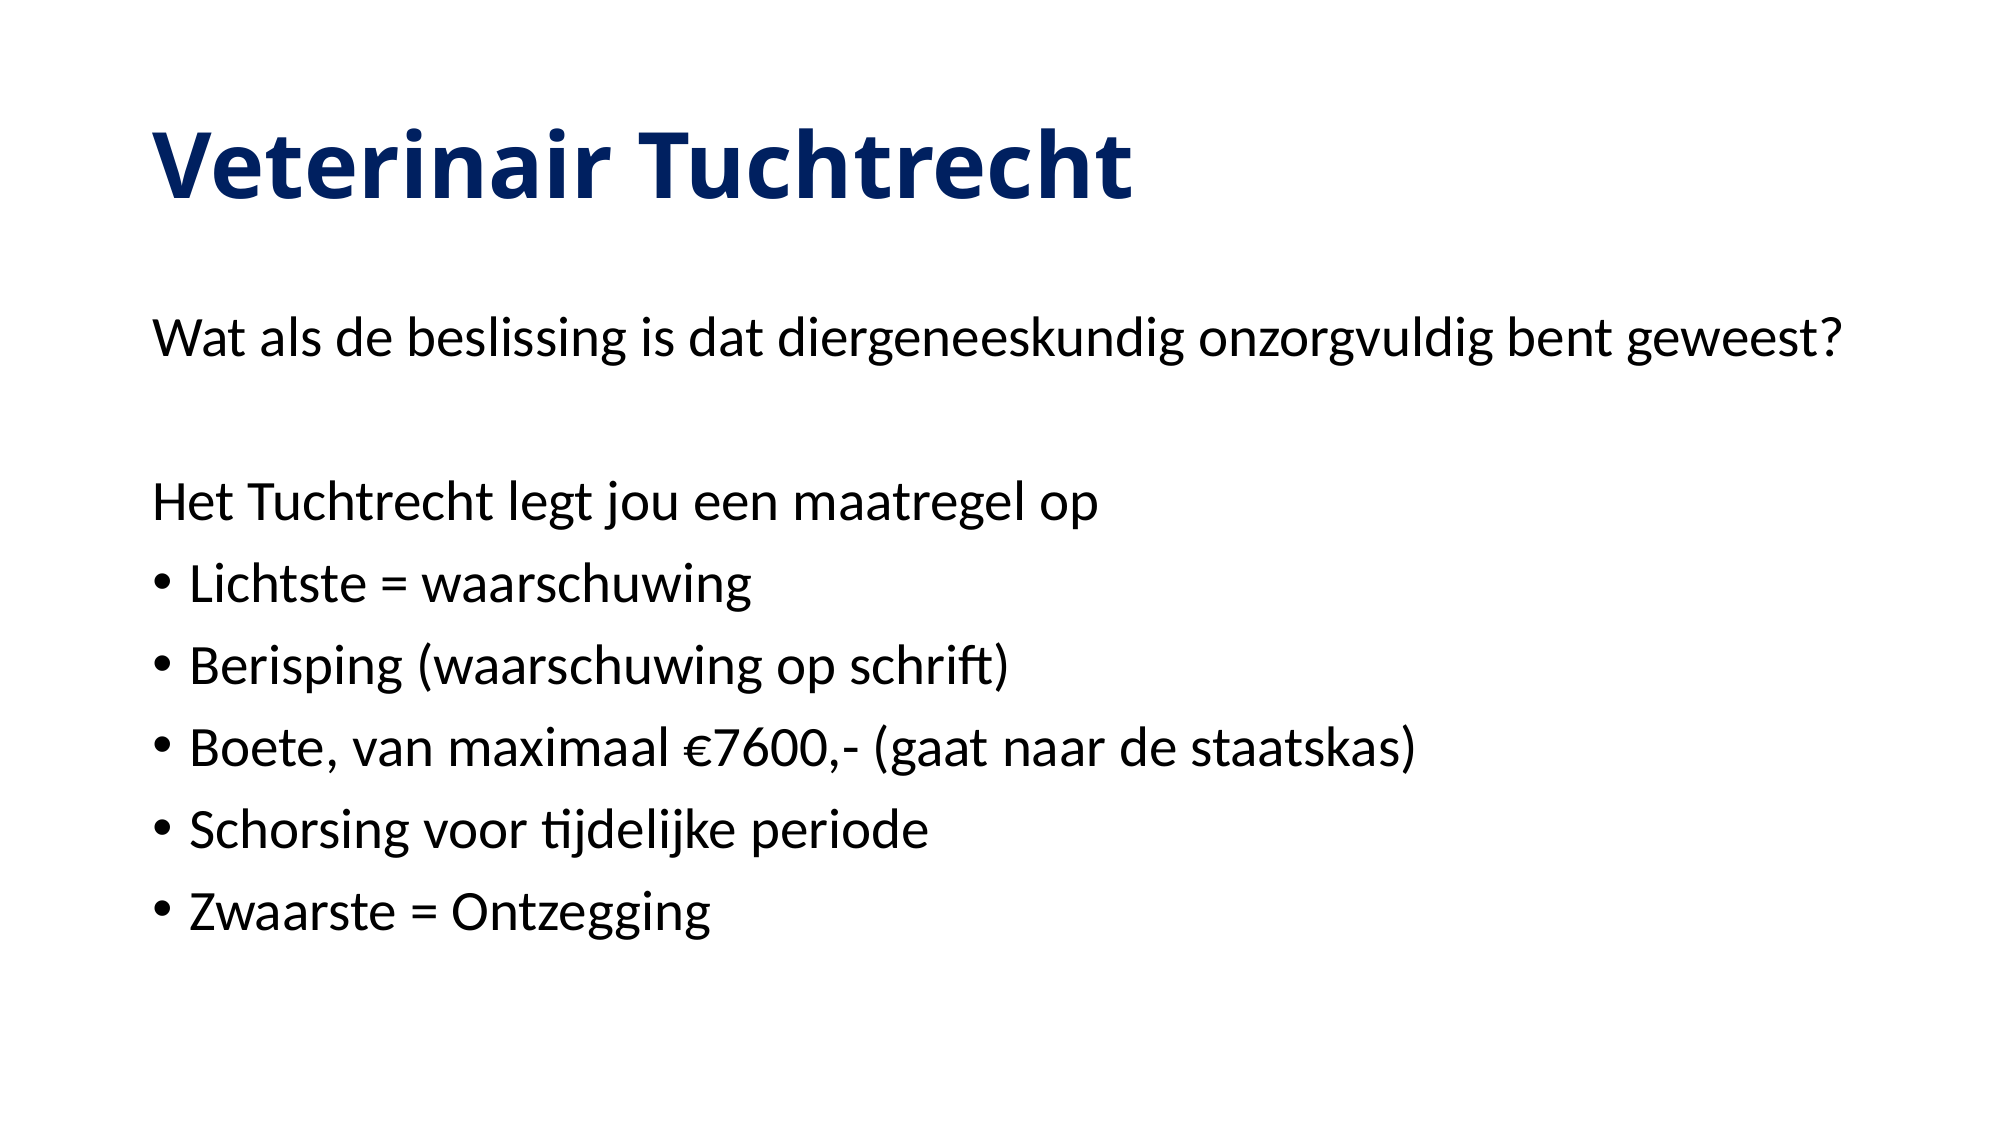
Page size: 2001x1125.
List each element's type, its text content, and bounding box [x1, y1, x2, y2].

list Wat als de beslissing is dat diergeneeskundig onzorgvuldig bent geweest? Het Tuchtrecht legt jou een maatregel op Lichtste = waarschuwing Berisping (waarschuwing op schrift) Boete, van maximaal €7600,- (gaat naar de staatskas) Schorsing voor tijdelijke periode Zwaarste = Ontzegging [137, 299, 1863, 1014]
title Veterinair Tuchtrecht [137, 59, 1863, 278]
